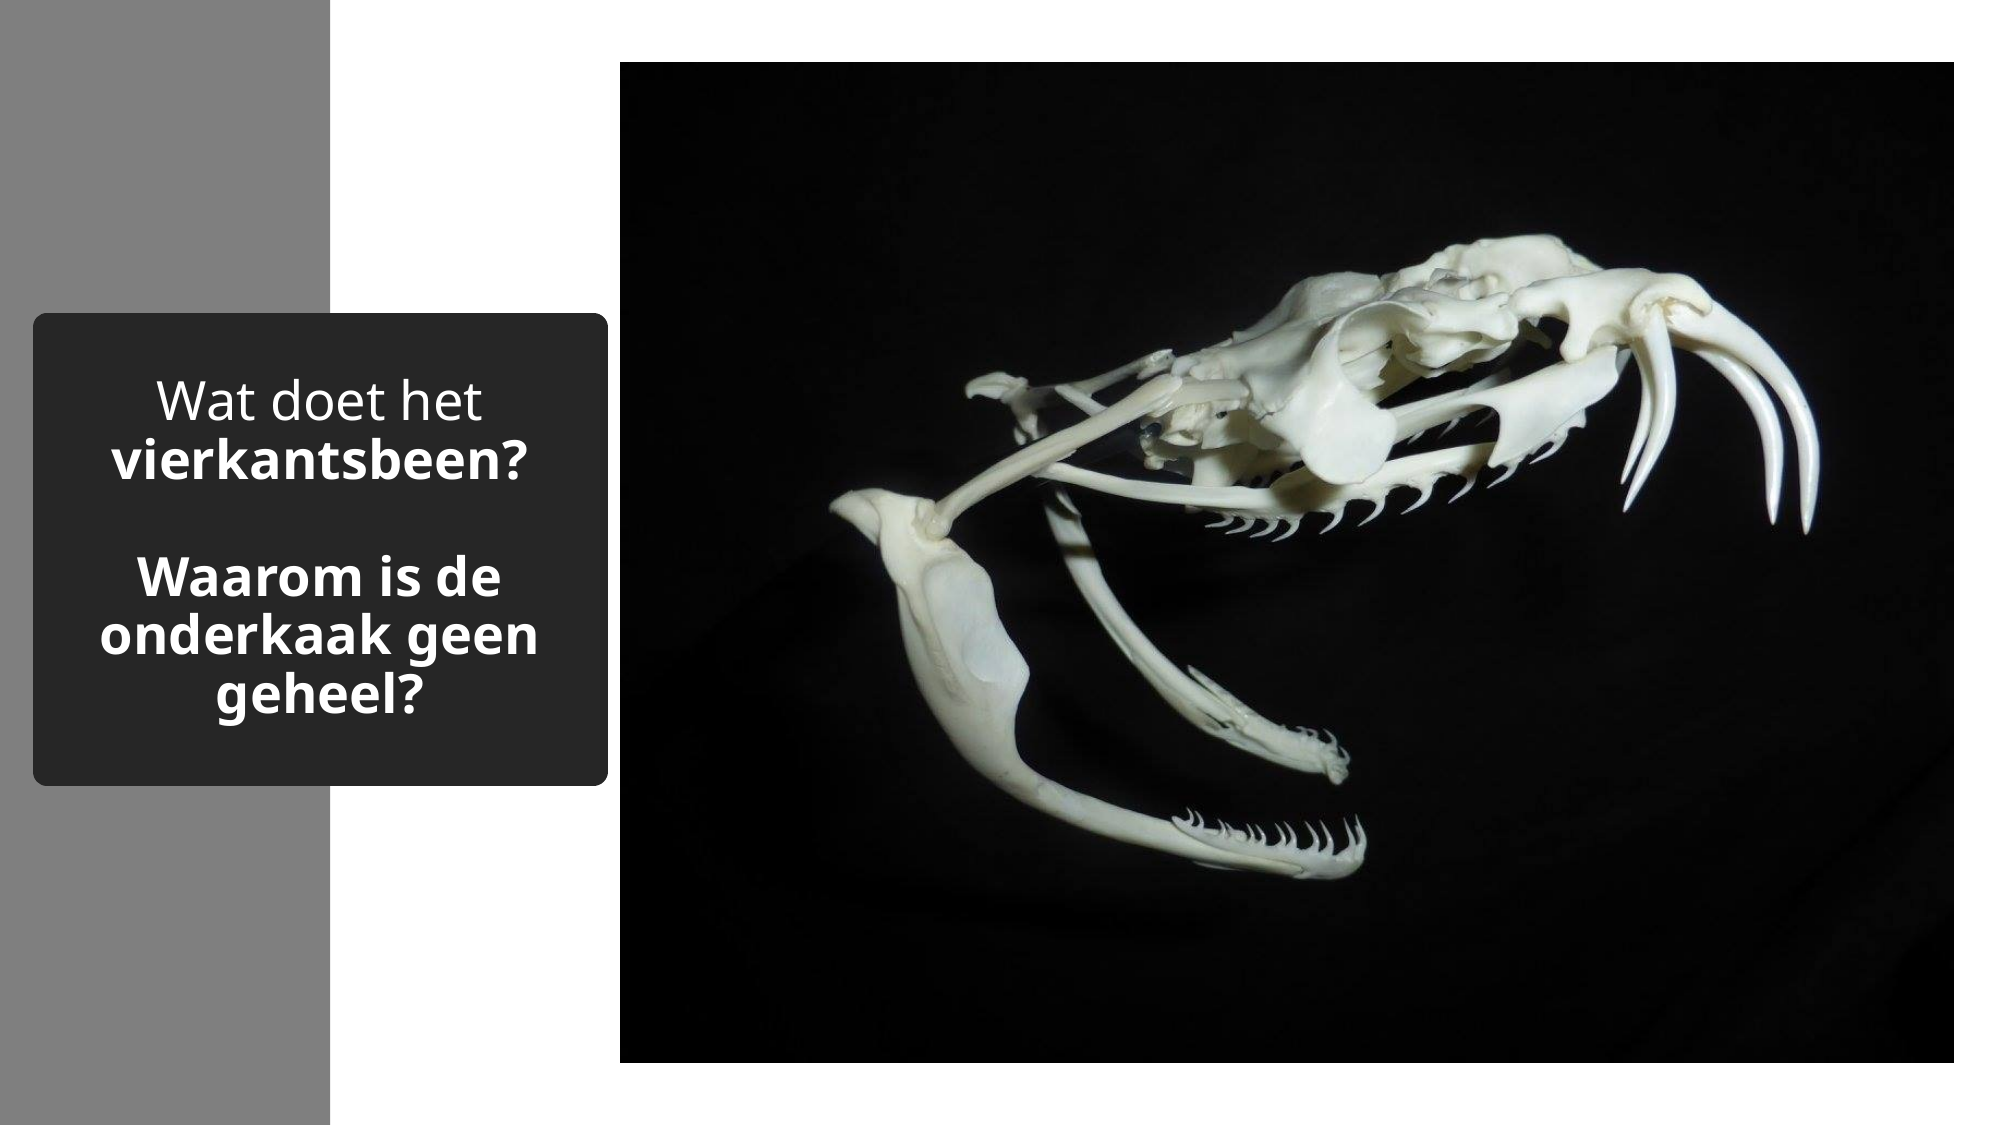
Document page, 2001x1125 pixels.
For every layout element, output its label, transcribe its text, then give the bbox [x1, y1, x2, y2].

text_box [0, 0, 331, 1125]
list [619, 62, 1953, 1063]
title Wat doet het vierkantsbeen? Waarom is de onderkaak geen geheel? [46, 327, 594, 772]
text_box [331, 0, 2000, 1125]
